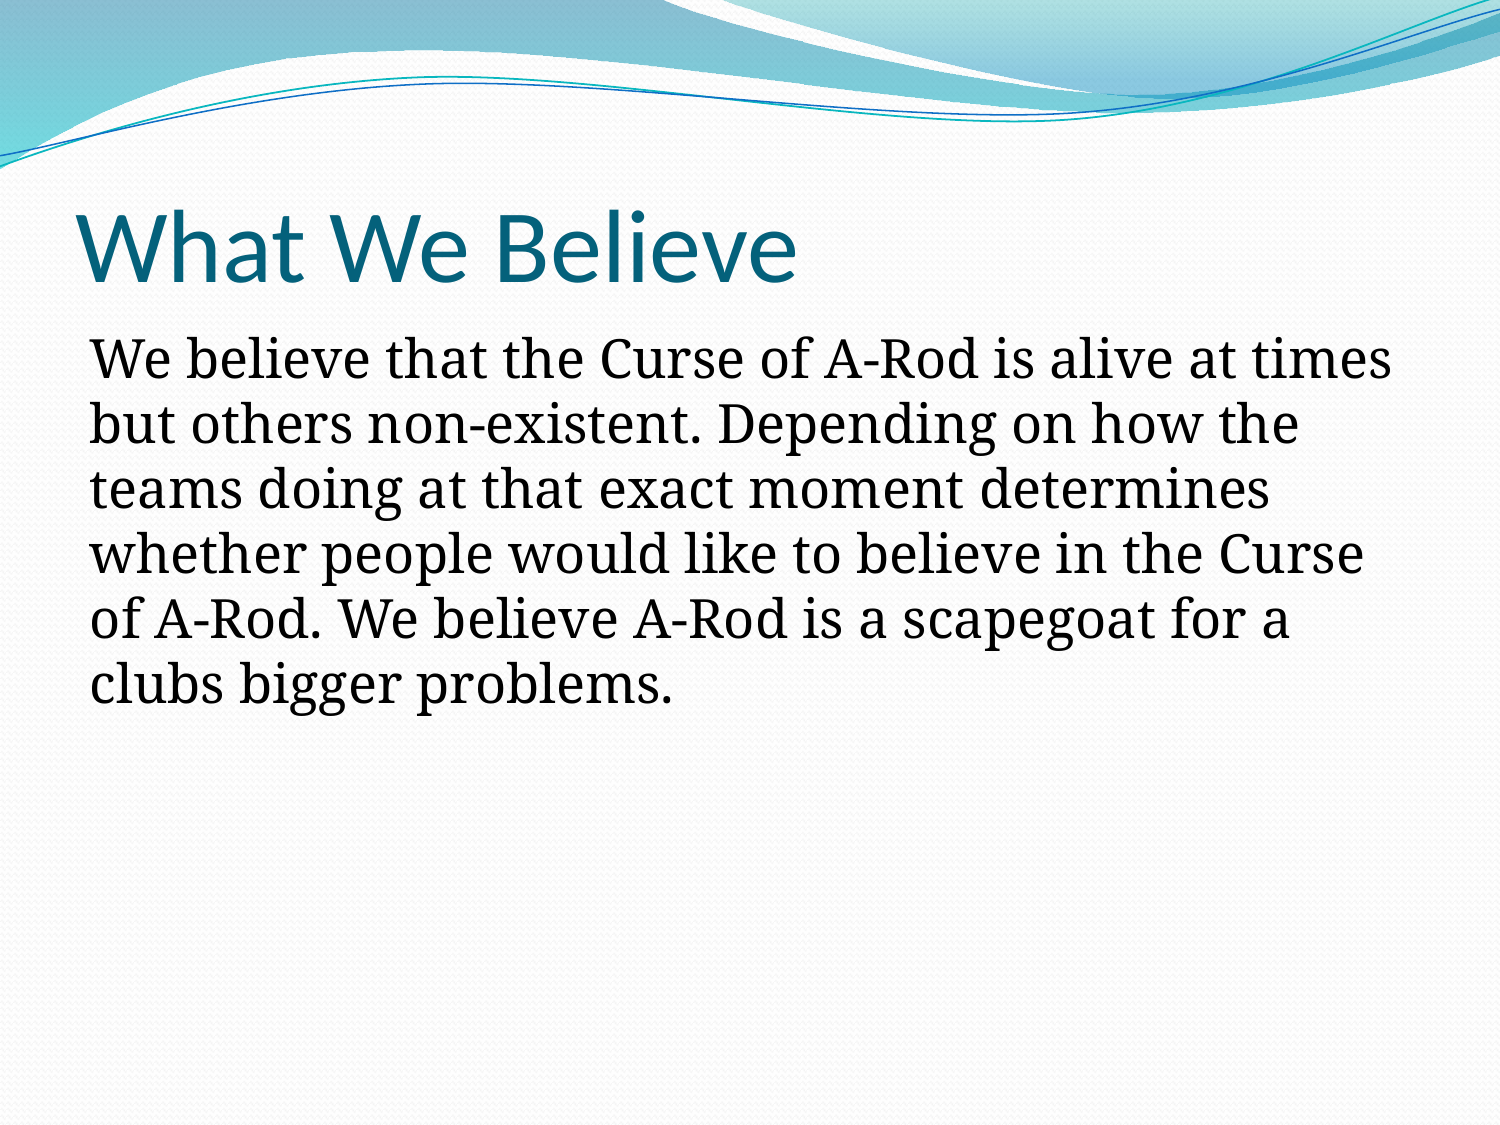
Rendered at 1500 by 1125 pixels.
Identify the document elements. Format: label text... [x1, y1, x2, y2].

list We believe that the Curse of A-Rod is alive at times but others non-existent. Depending on how the teams doing at that exact moment determines whether people would like to believe in the Curse of A-Rod. We believe A-Rod is a scapegoat for a clubs bigger problems. [75, 317, 1425, 1038]
title What We Believe [75, 115, 1425, 303]
